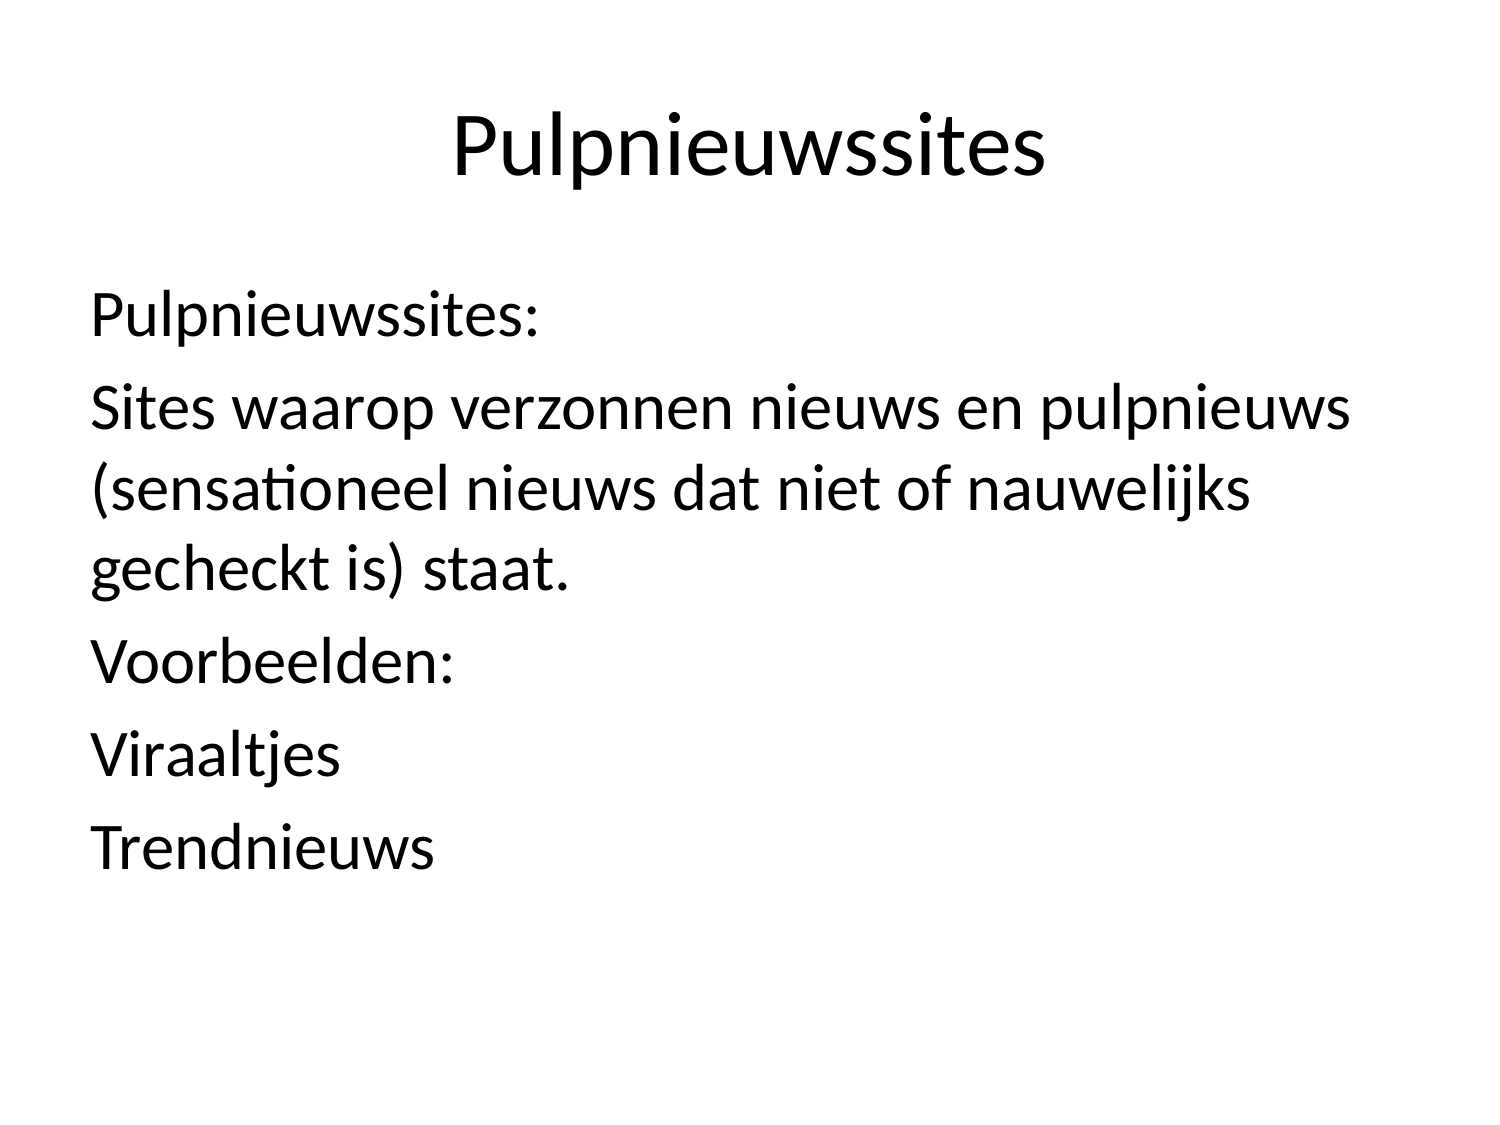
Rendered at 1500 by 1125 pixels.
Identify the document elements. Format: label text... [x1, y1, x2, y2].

list Pulpnieuwssites: Sites waarop verzonnen nieuws en pulpnieuws (sensationeel nieuws dat niet of nauwelijks gecheckt is) staat. Voorbeelden: Viraaltjes Trendnieuws [75, 262, 1425, 1005]
title Pulpnieuwssites [75, 45, 1425, 233]
